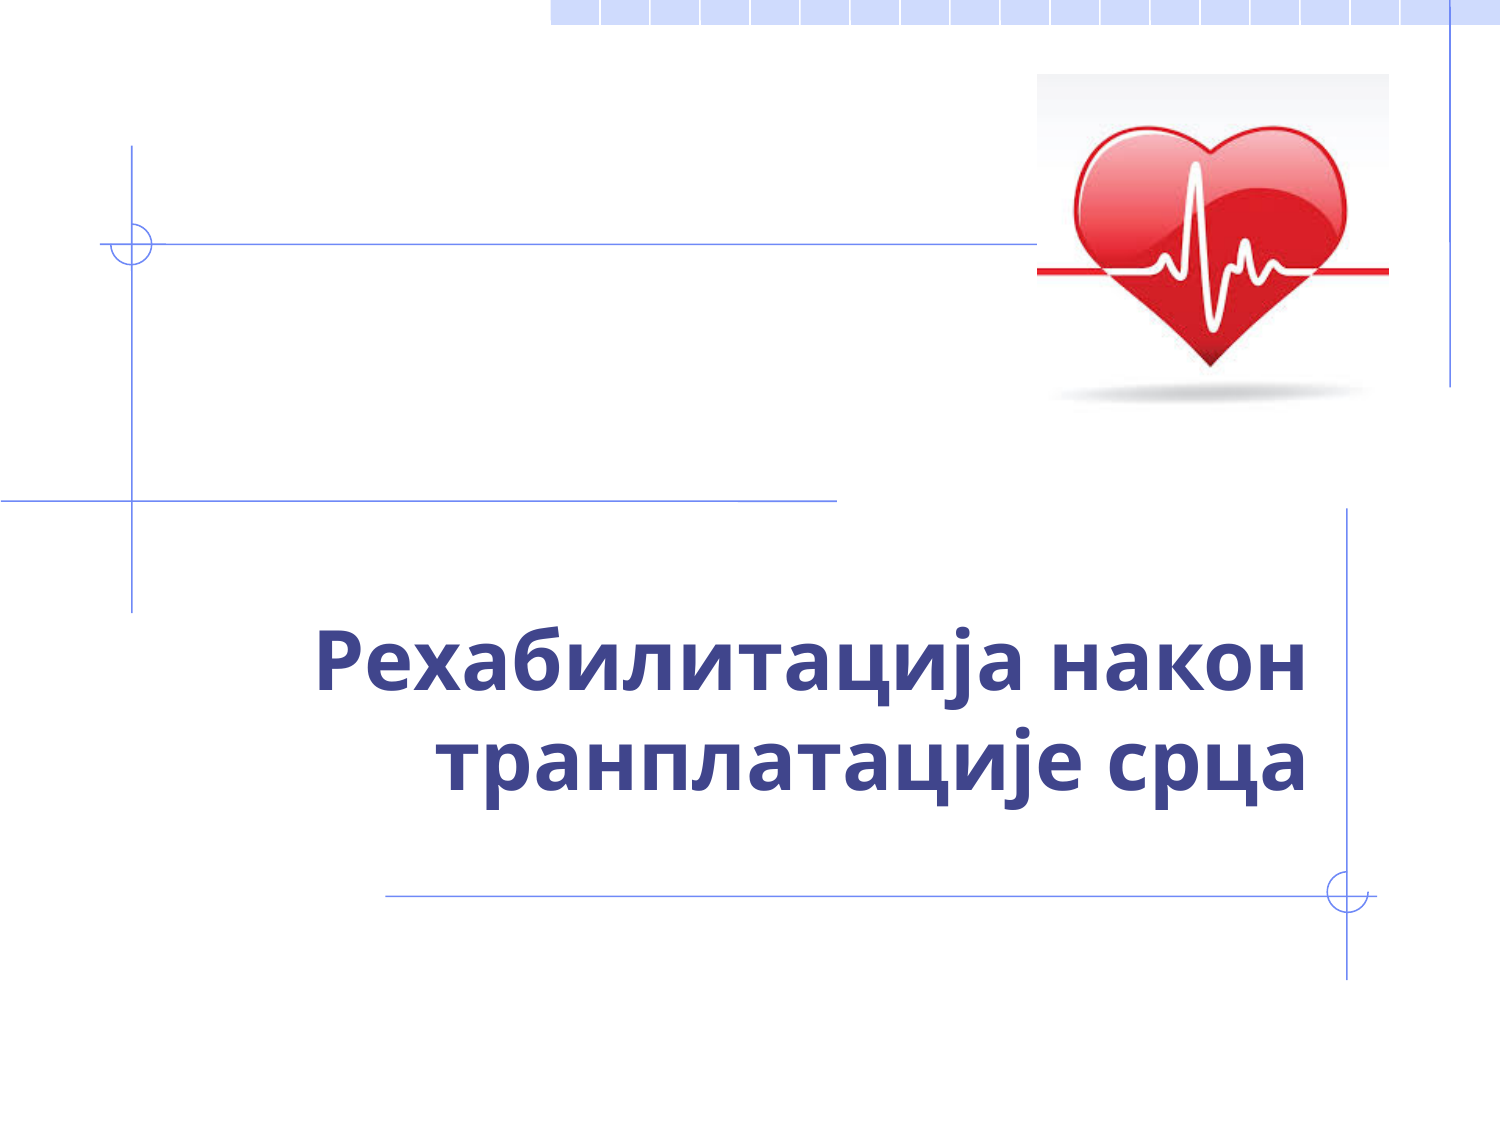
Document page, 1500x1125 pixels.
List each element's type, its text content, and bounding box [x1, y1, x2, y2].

subtitle Рехабилитација након транплатације срца [274, 599, 1326, 888]
picture [1037, 74, 1390, 427]
